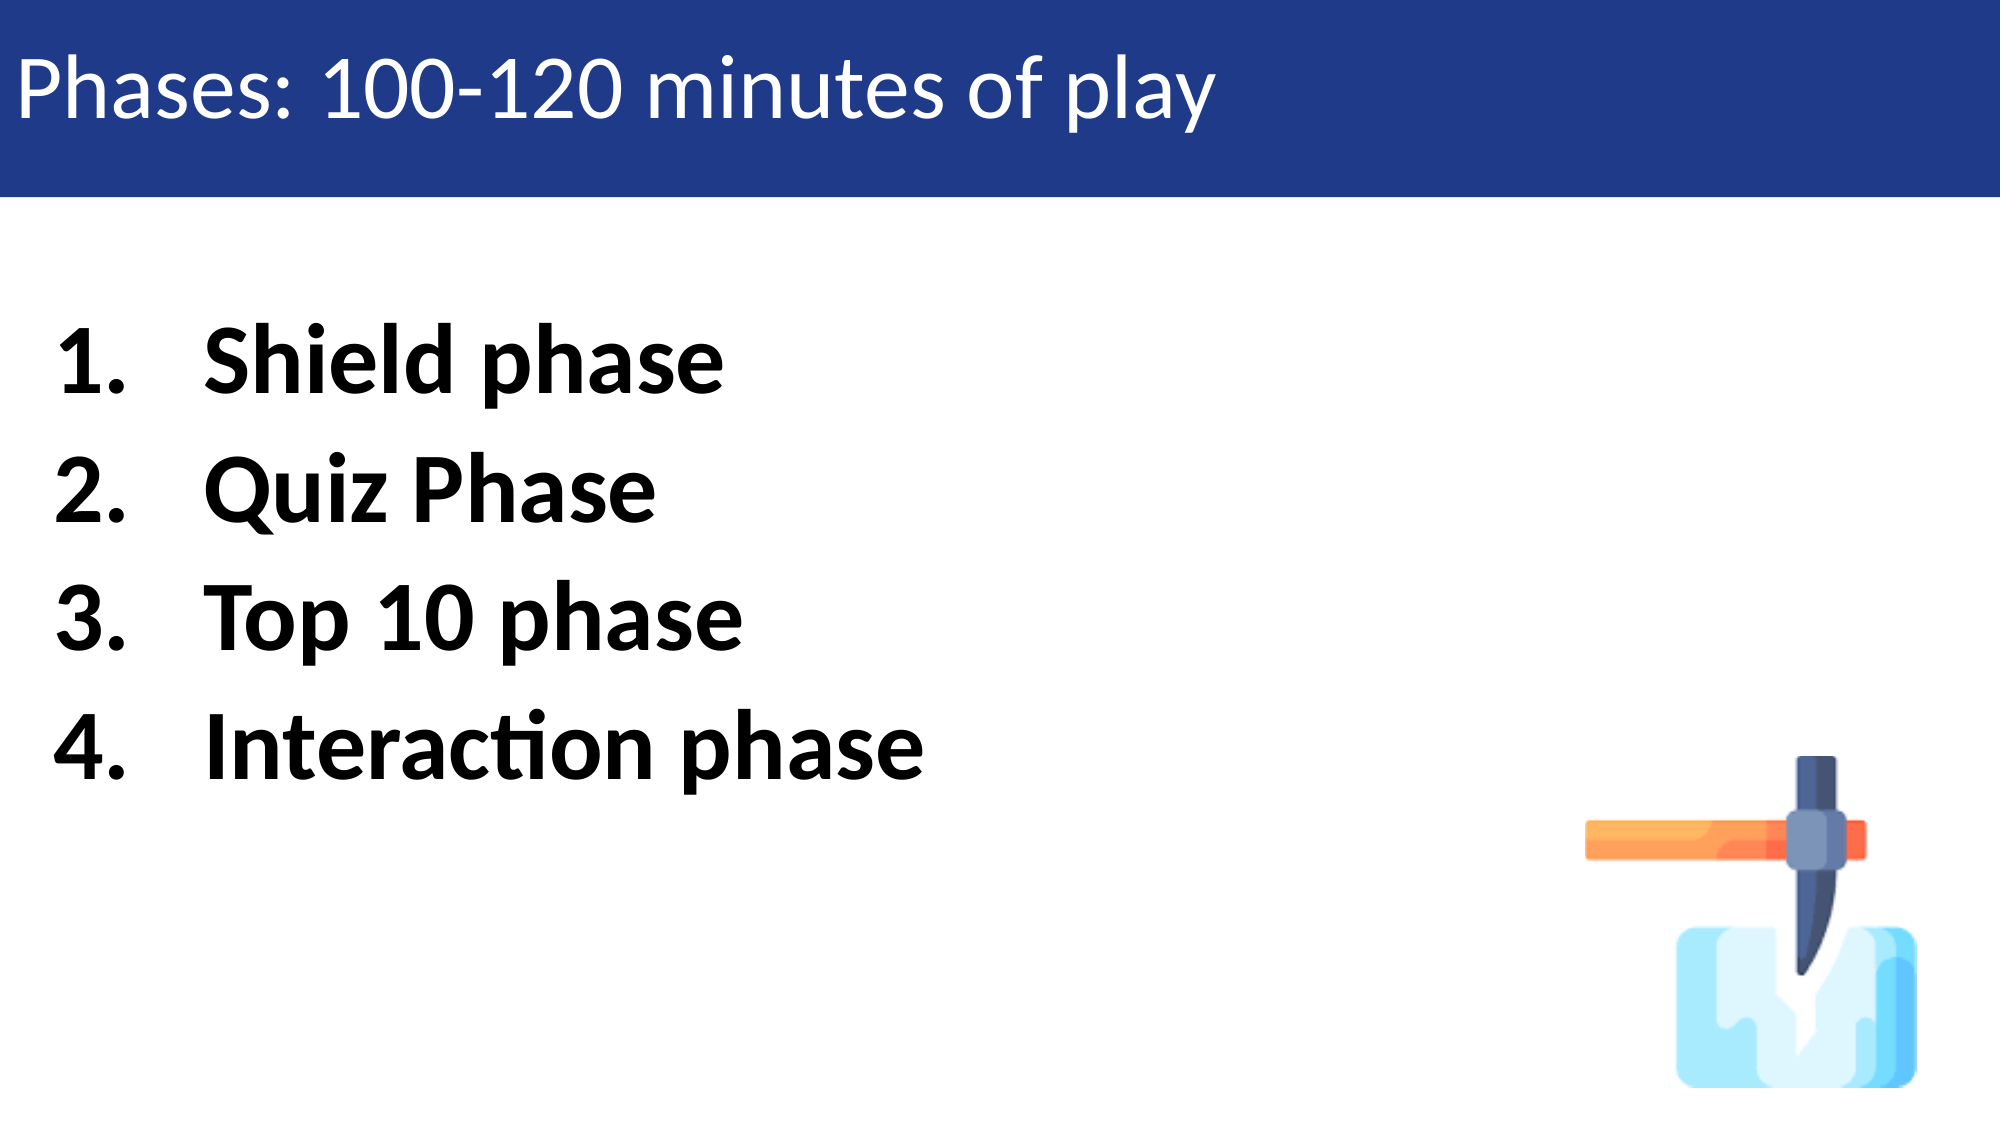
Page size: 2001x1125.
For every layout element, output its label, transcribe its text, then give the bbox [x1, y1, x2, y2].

title Phases: 100-120 minutes of play [0, 0, 2000, 198]
picture [1584, 756, 1917, 1089]
list Shield phase Quiz Phase Top 10 phase Interaction phase [38, 299, 1895, 1014]
